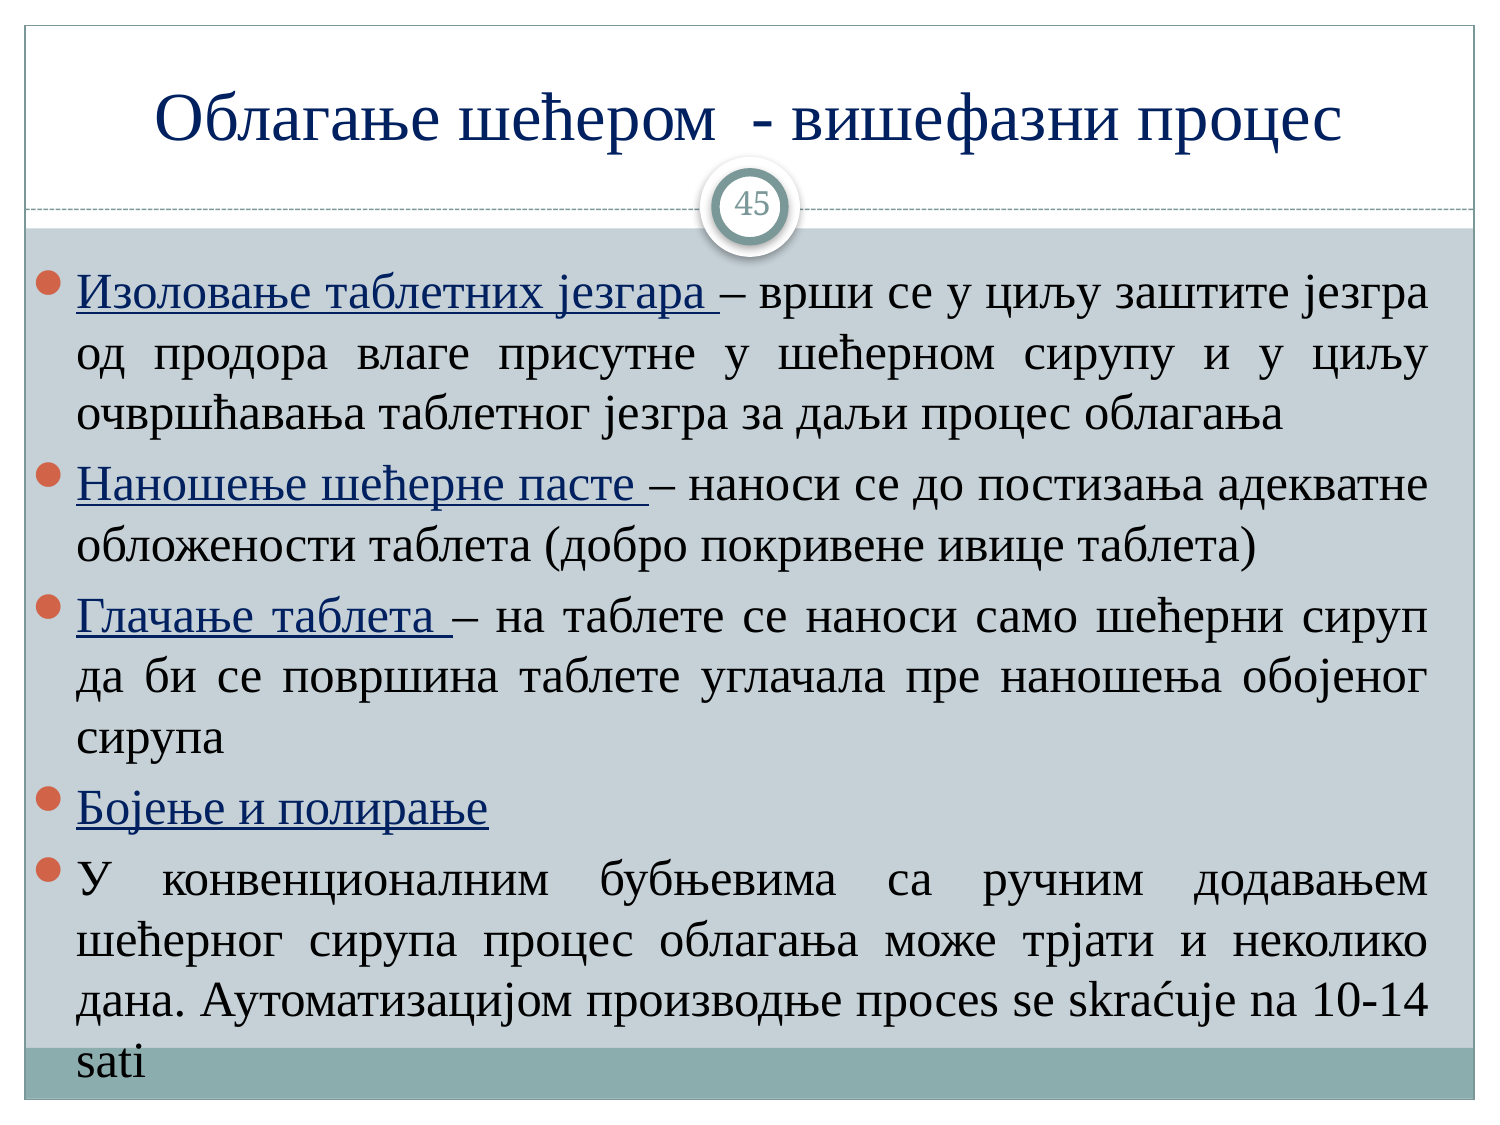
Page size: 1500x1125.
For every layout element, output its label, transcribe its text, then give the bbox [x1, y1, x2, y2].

list Изоловање таблетних језгара – врши се у циљу заштите језгра од продора влаге присутне у шећерном сирупу и у циљу очвршћавања таблетног језгра за даљи процес облагања Наношење шећерне пасте – наноси се до постизања адекватне обложености таблета (добро покривене ивице таблета) Глачање таблета – на таблете се наноси само шећерни сируп да би се површина таблете углачала пре наношења обојеног сирупа Бојење и полирање У конвенционалним бубњевима са ручним додавањем шећерног сирупа процес облагања може трјати и неколико дана. Аутоматизацијом производње проces se skraćuje na 10-14 sati [17, 250, 1445, 1106]
title Облагање шећером - вишефазни процес [49, 37, 1450, 162]
slide_number 45 [715, 168, 791, 241]
